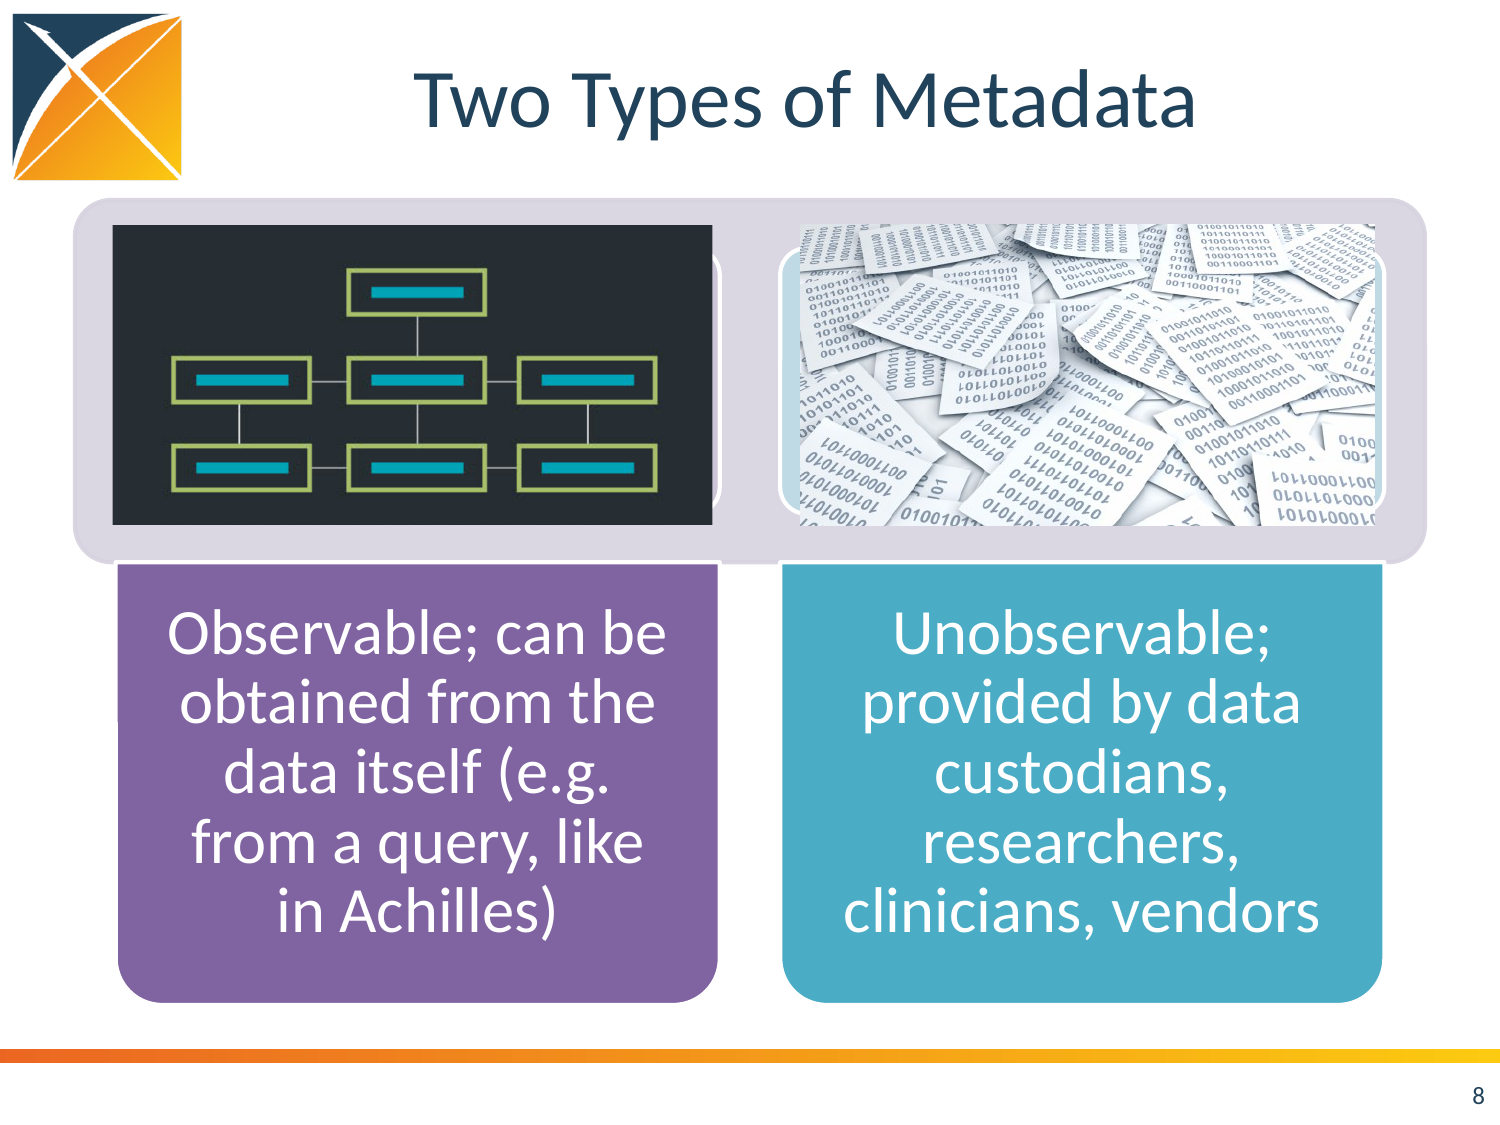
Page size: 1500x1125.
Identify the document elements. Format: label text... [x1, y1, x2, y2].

picture [799, 224, 1376, 527]
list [74, 199, 1426, 1006]
slide_number 8 [1149, 1065, 1500, 1125]
picture [0, 0, 206, 200]
title Two Types of Metadata [187, 24, 1425, 163]
picture [112, 224, 713, 526]
